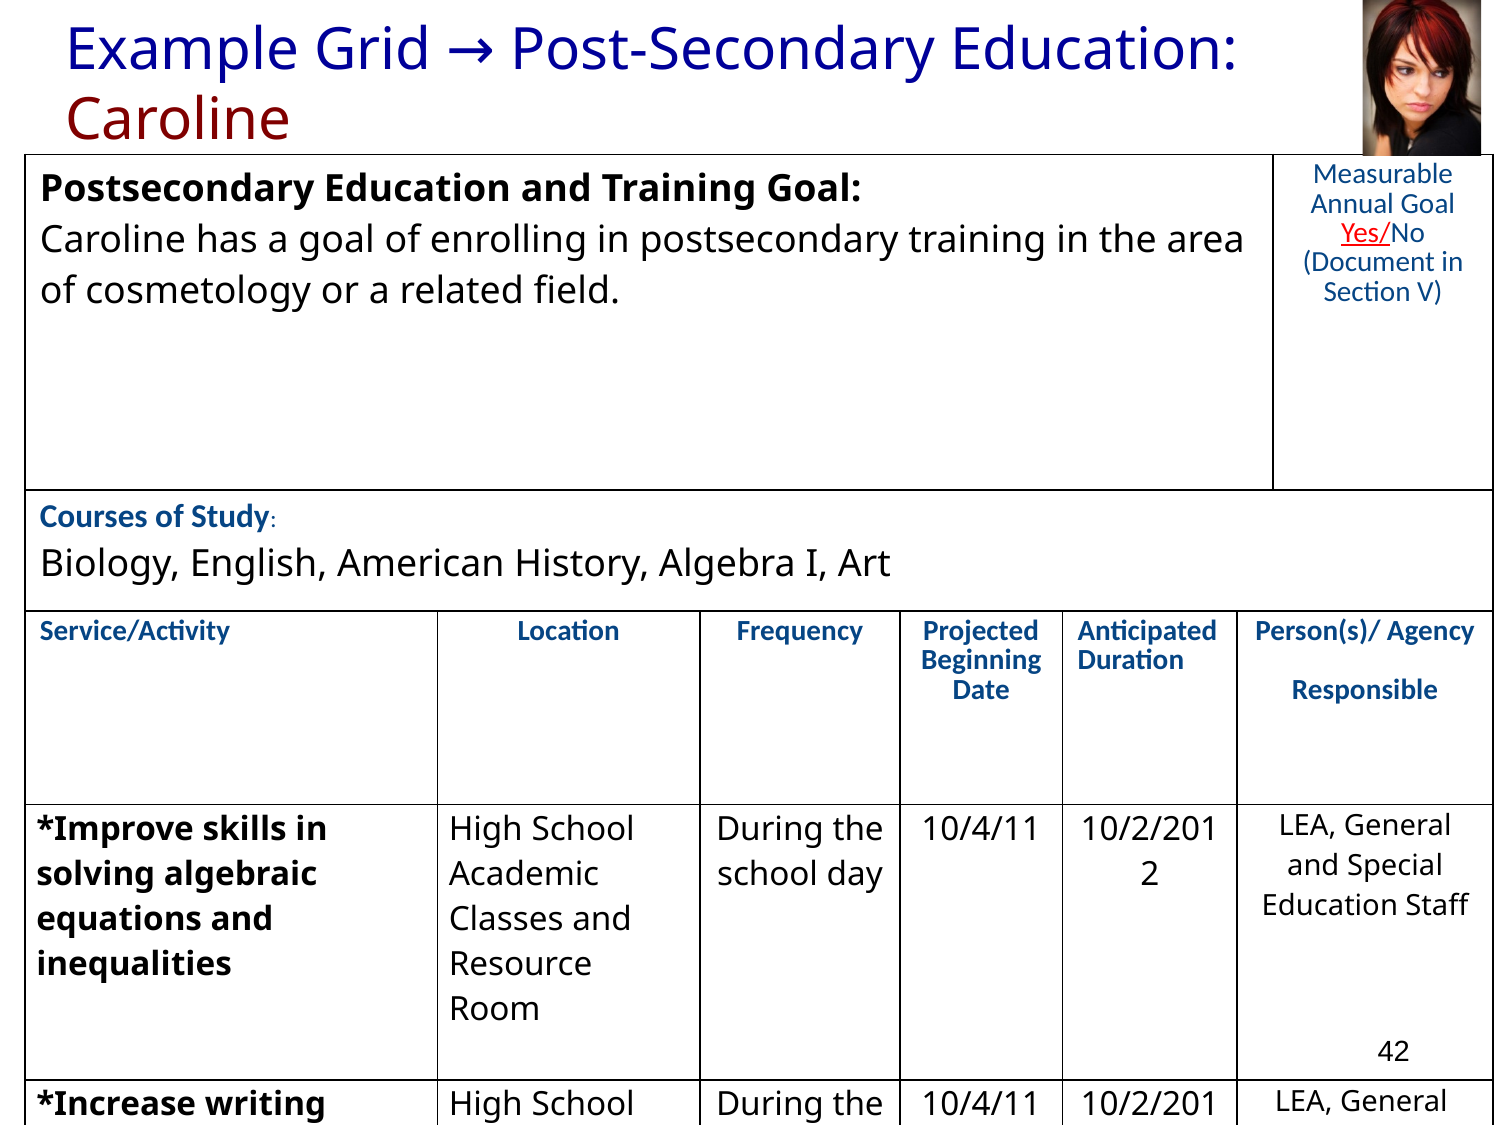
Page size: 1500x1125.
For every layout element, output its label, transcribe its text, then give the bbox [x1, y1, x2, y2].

table_cell 10/2/2012 [1063, 805, 1236, 1079]
table_cell During the school day [701, 805, 899, 1079]
table_cell Service/Activity [26, 612, 437, 804]
table_cell Person(s)/ Agency Responsible [1238, 612, 1492, 804]
picture [1362, 0, 1482, 156]
table_cell 10/4/11 [901, 805, 1062, 1079]
table_cell Anticipated Duration [1063, 612, 1236, 804]
table_cell High School Academic Classes and Resource Room [438, 805, 699, 1079]
table_cell Courses of Study: Biology, English, American History, Algebra I, Art [26, 491, 1492, 610]
table_cell LEA, General and Special Education Staff [1238, 805, 1492, 1079]
table_cell Projected Beginning Date [901, 612, 1062, 804]
table_cell LEA, General and Special Education Staff [1238, 1081, 1492, 1125]
table_cell During the school day [701, 1081, 899, 1125]
table_cell *Improve skills in solving algebraic equations and inequalities [26, 805, 437, 1079]
table_cell Frequency [701, 612, 899, 804]
table_header Postsecondary Education and Training Goal: Caroline has a goal of enrolling in postsecondary training in the area of cosmetology or a related field. [26, 155, 1272, 489]
table_cell 10/4/11 [901, 1081, 1062, 1125]
table_header Measurable Annual Goal Yes/No (Document in Section V) [1274, 155, 1492, 489]
table_cell *Increase writing fluency and willingness to write. [26, 1081, 437, 1125]
table_cell High School Academic classes and Resource Room [438, 1081, 699, 1125]
title Example Grid → Post-Secondary Education: Caroline [50, 0, 1360, 154]
table_cell Location [438, 612, 699, 804]
table_cell 10/2/2012 [1063, 1081, 1236, 1125]
